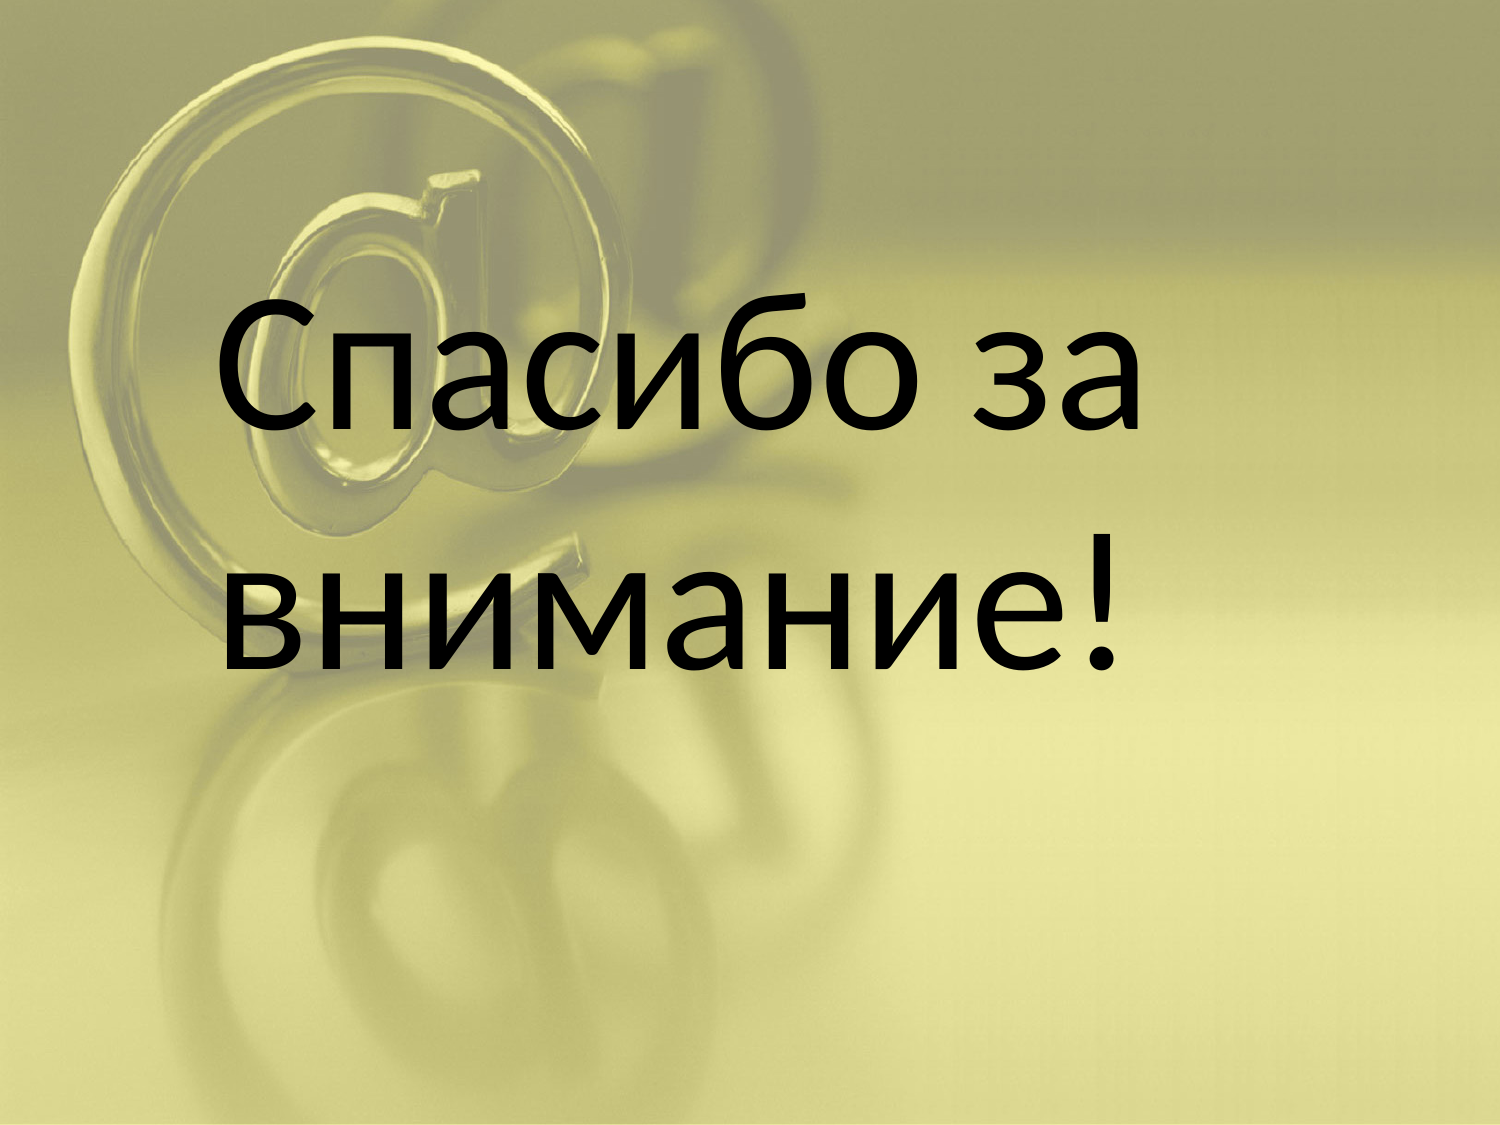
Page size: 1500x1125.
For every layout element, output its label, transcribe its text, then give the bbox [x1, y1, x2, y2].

text_box Спасибо за внимание! [199, 222, 1243, 718]
picture [0, 0, 1500, 1125]
